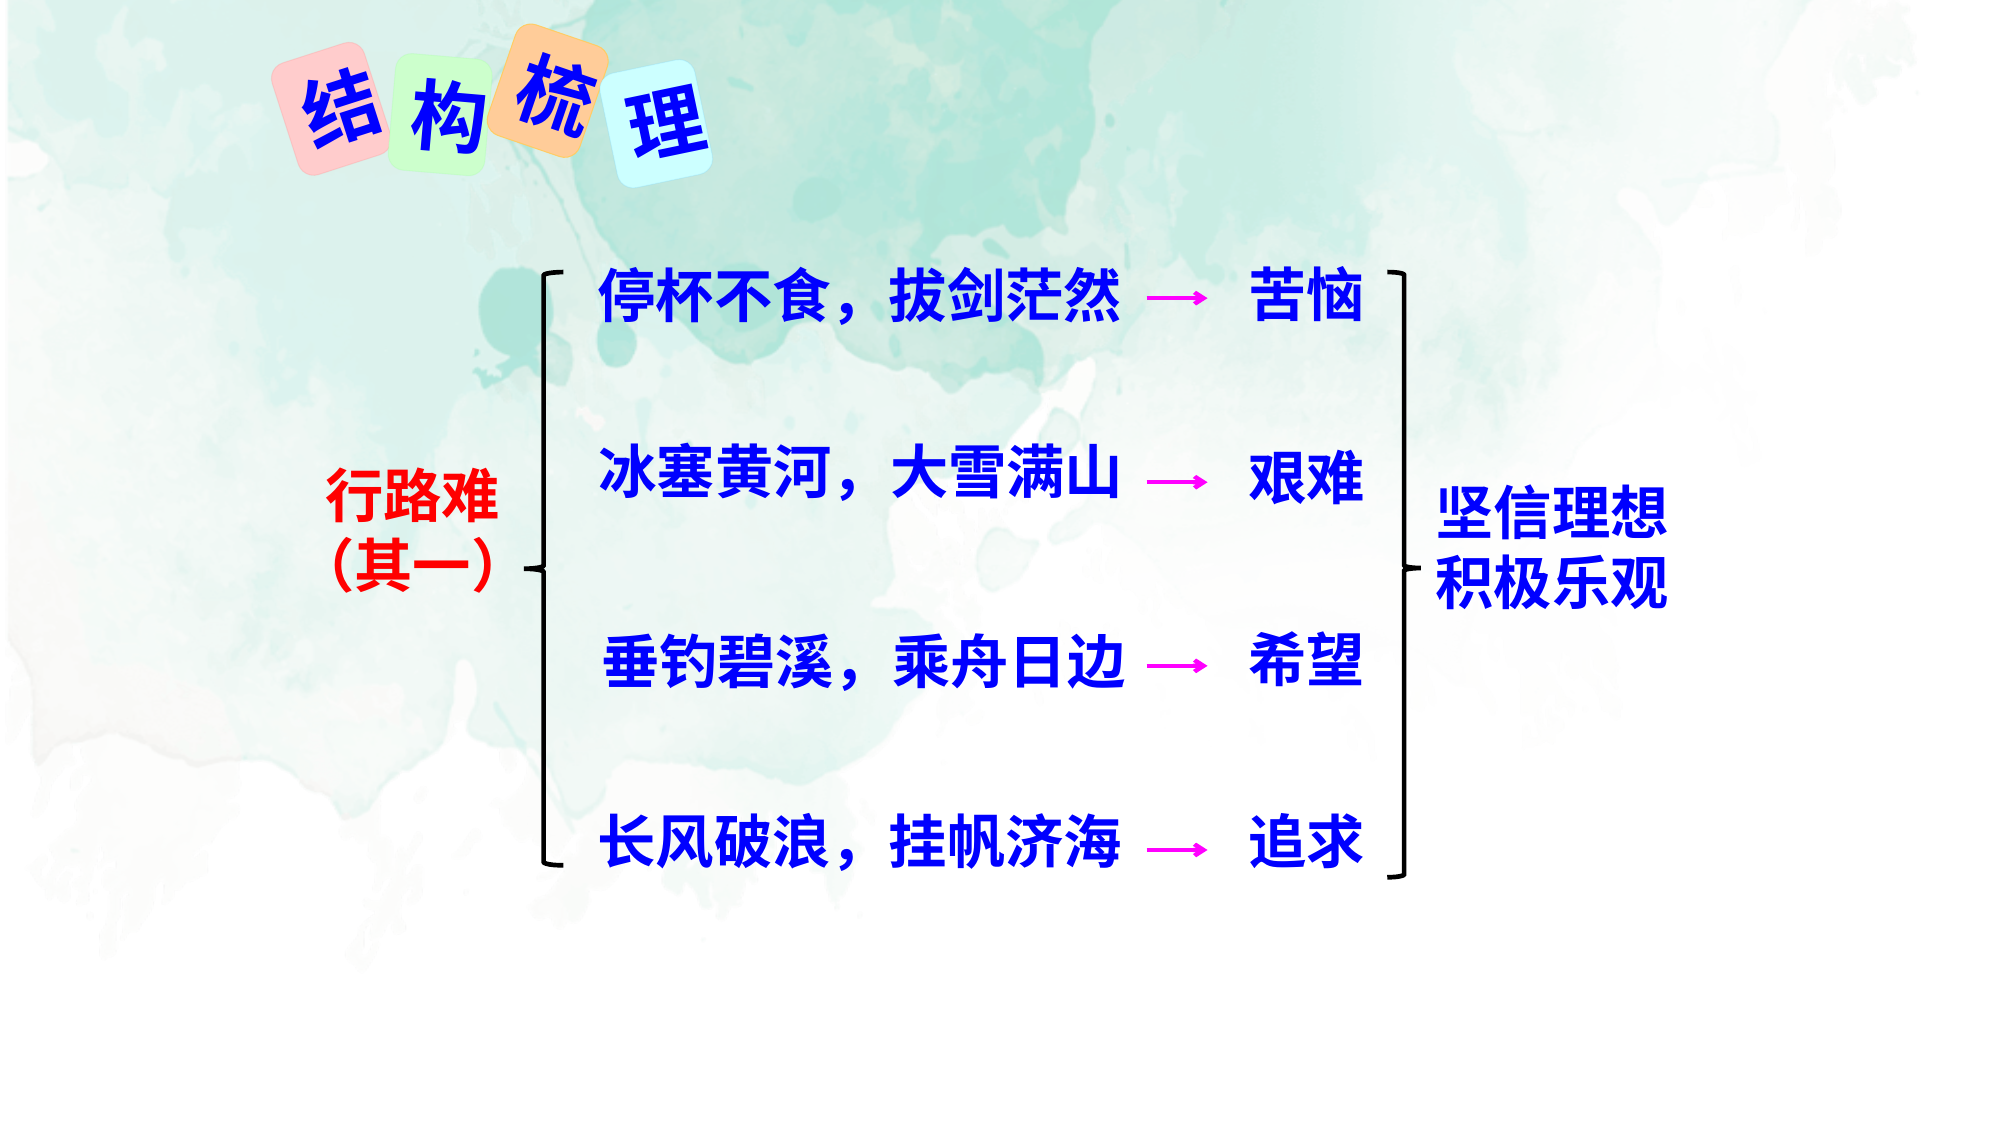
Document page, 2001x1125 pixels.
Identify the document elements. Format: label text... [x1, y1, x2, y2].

text_box 长风破浪，挂帆济海 [582, 776, 1176, 883]
text_box 希望 [1233, 594, 1381, 701]
text_box 冰塞黄河，大雪满山 [583, 406, 1178, 513]
text_box 苦恼 [1233, 230, 1381, 337]
text_box 追求 [1233, 776, 1381, 883]
text_box [523, 271, 564, 866]
text_box 坚信理想 积极乐观 [1420, 468, 1737, 624]
picture [0, 0, 2000, 1125]
text_box 艰难 [1233, 412, 1381, 519]
text_box [1387, 271, 1420, 878]
text_box 行路难 （其一） [272, 451, 543, 607]
text_box 停杯不食，拔剑茫然 [582, 230, 1176, 337]
text_box 垂钓碧溪，乘舟日边 [586, 597, 1181, 703]
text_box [282, 32, 705, 183]
